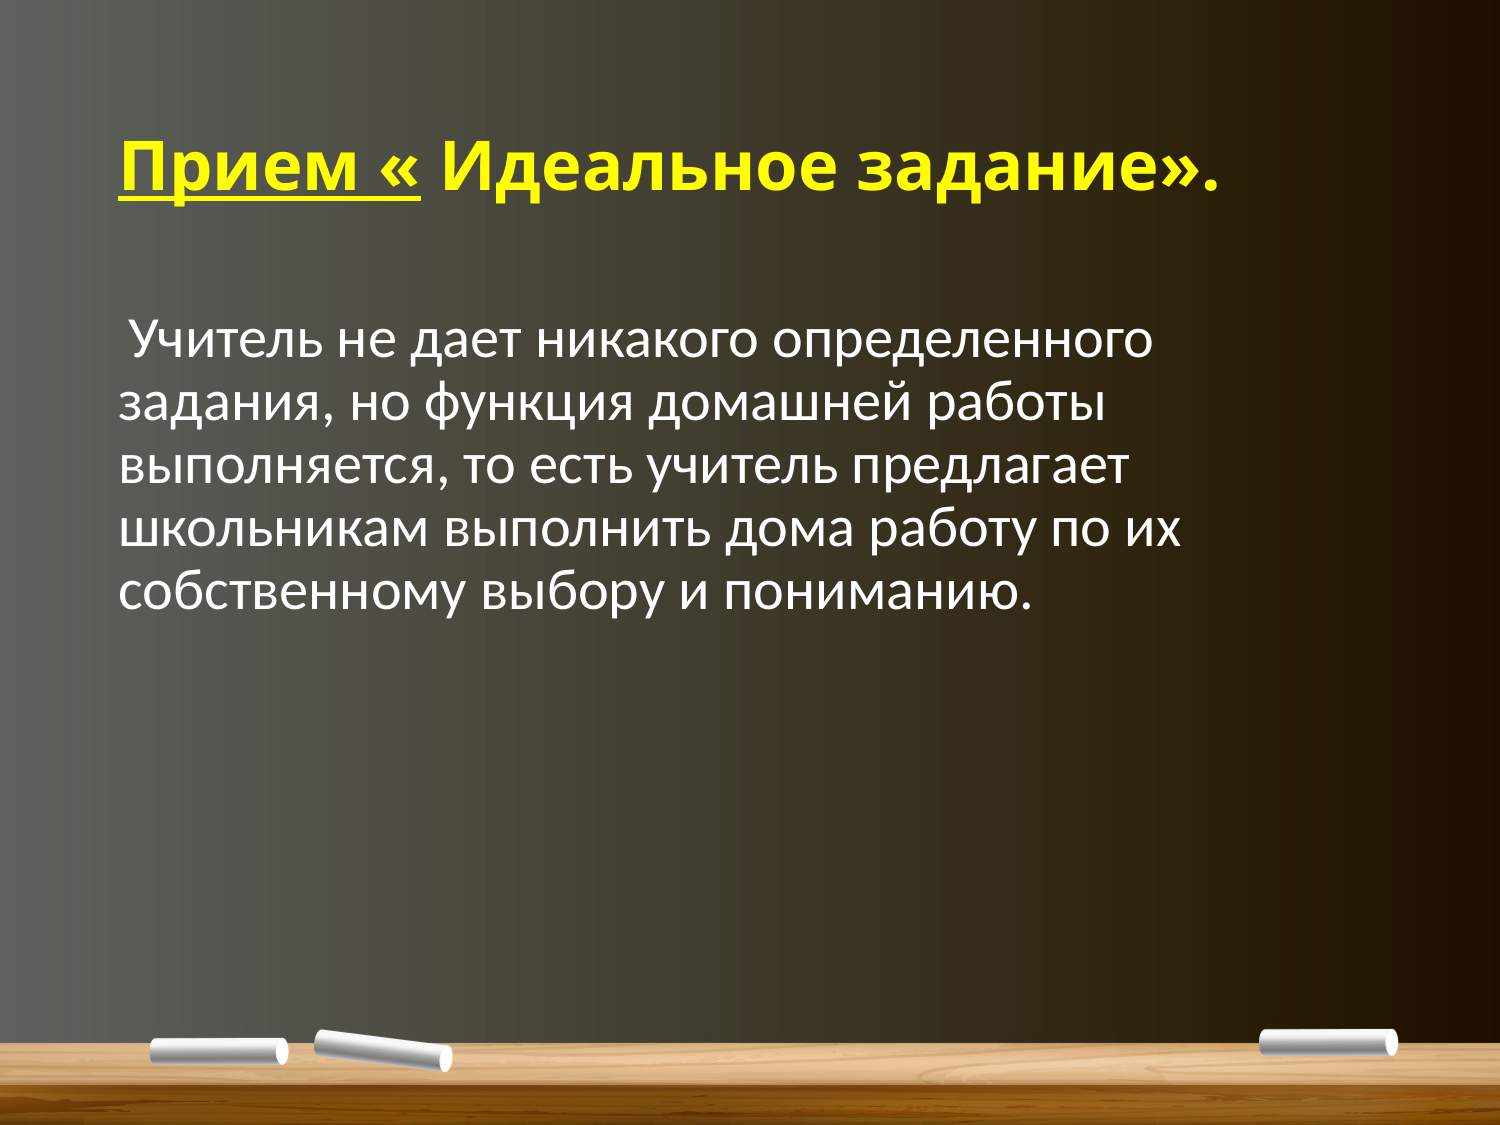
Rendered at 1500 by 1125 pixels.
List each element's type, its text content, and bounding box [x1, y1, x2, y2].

title Прием « Идеальное задание». [103, 59, 1397, 278]
list Учитель не дает никакого определенного задания, но функция домашней работы выполняется, то есть учитель предлагает школьникам выполнить дома работу по их собственному выбору и пониманию. [103, 299, 1397, 1014]
picture [0, 0, 1500, 1125]
